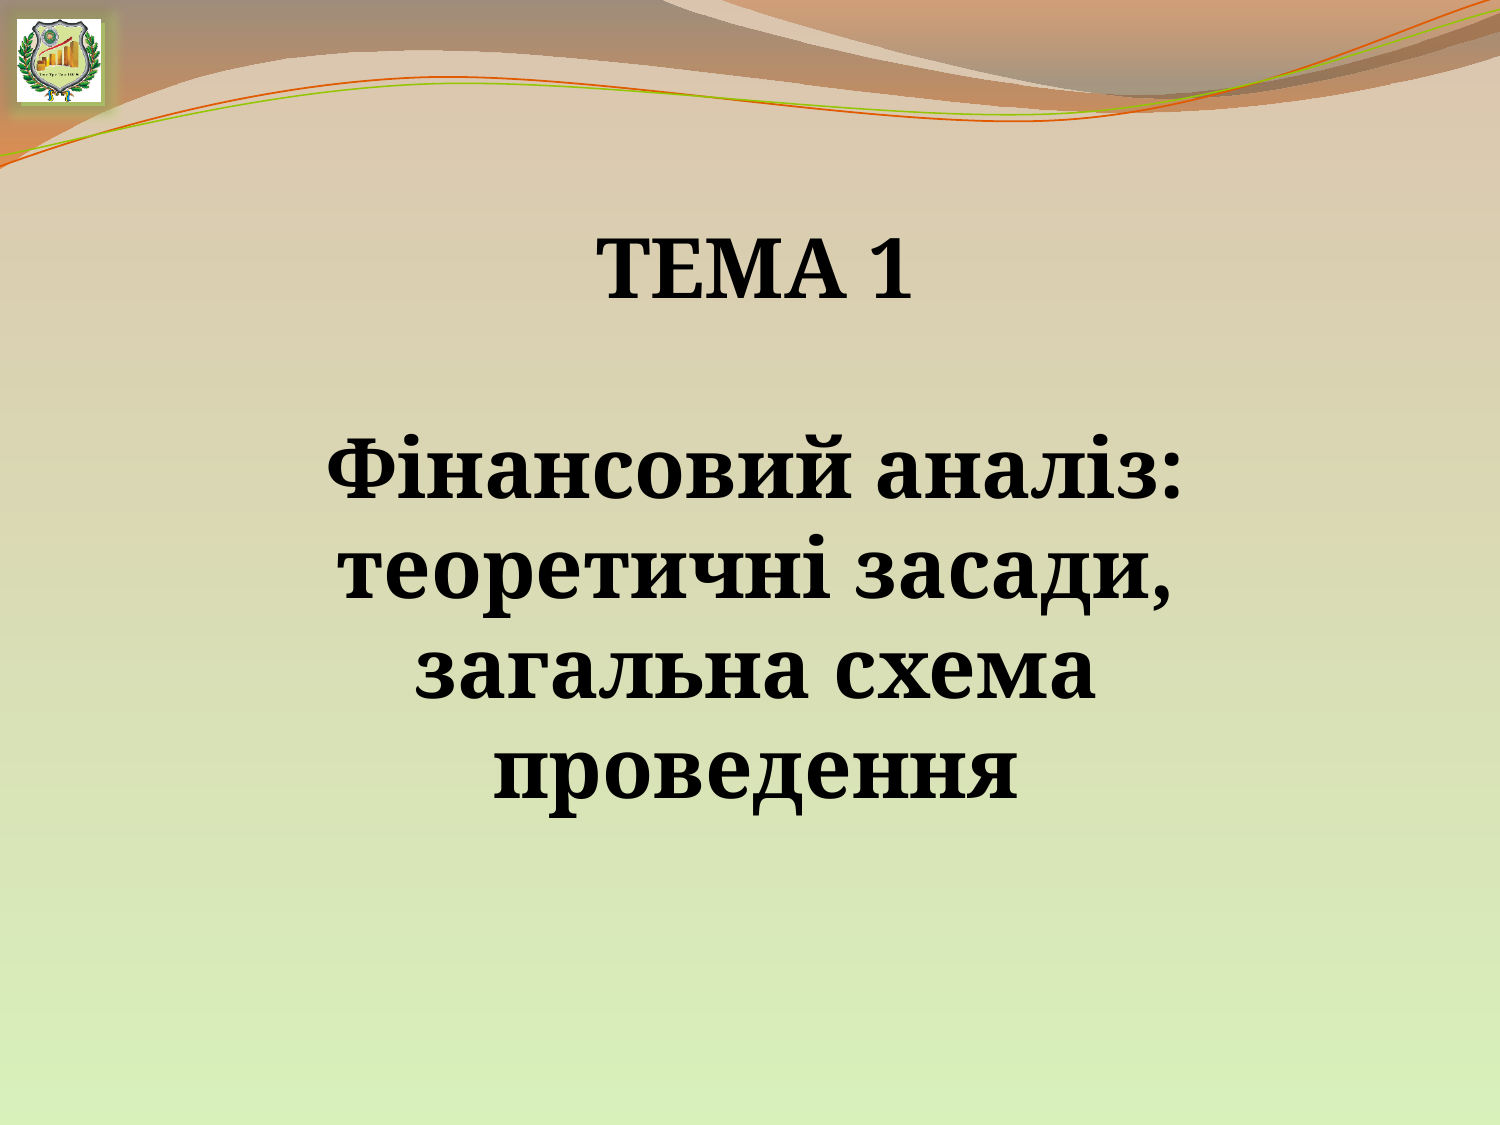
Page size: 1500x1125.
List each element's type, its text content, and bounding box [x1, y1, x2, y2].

text_box ТЕМА 1 Фінансовий аналіз: теоретичні засади, загальна схема проведення [253, 208, 1258, 823]
picture [17, 18, 101, 102]
